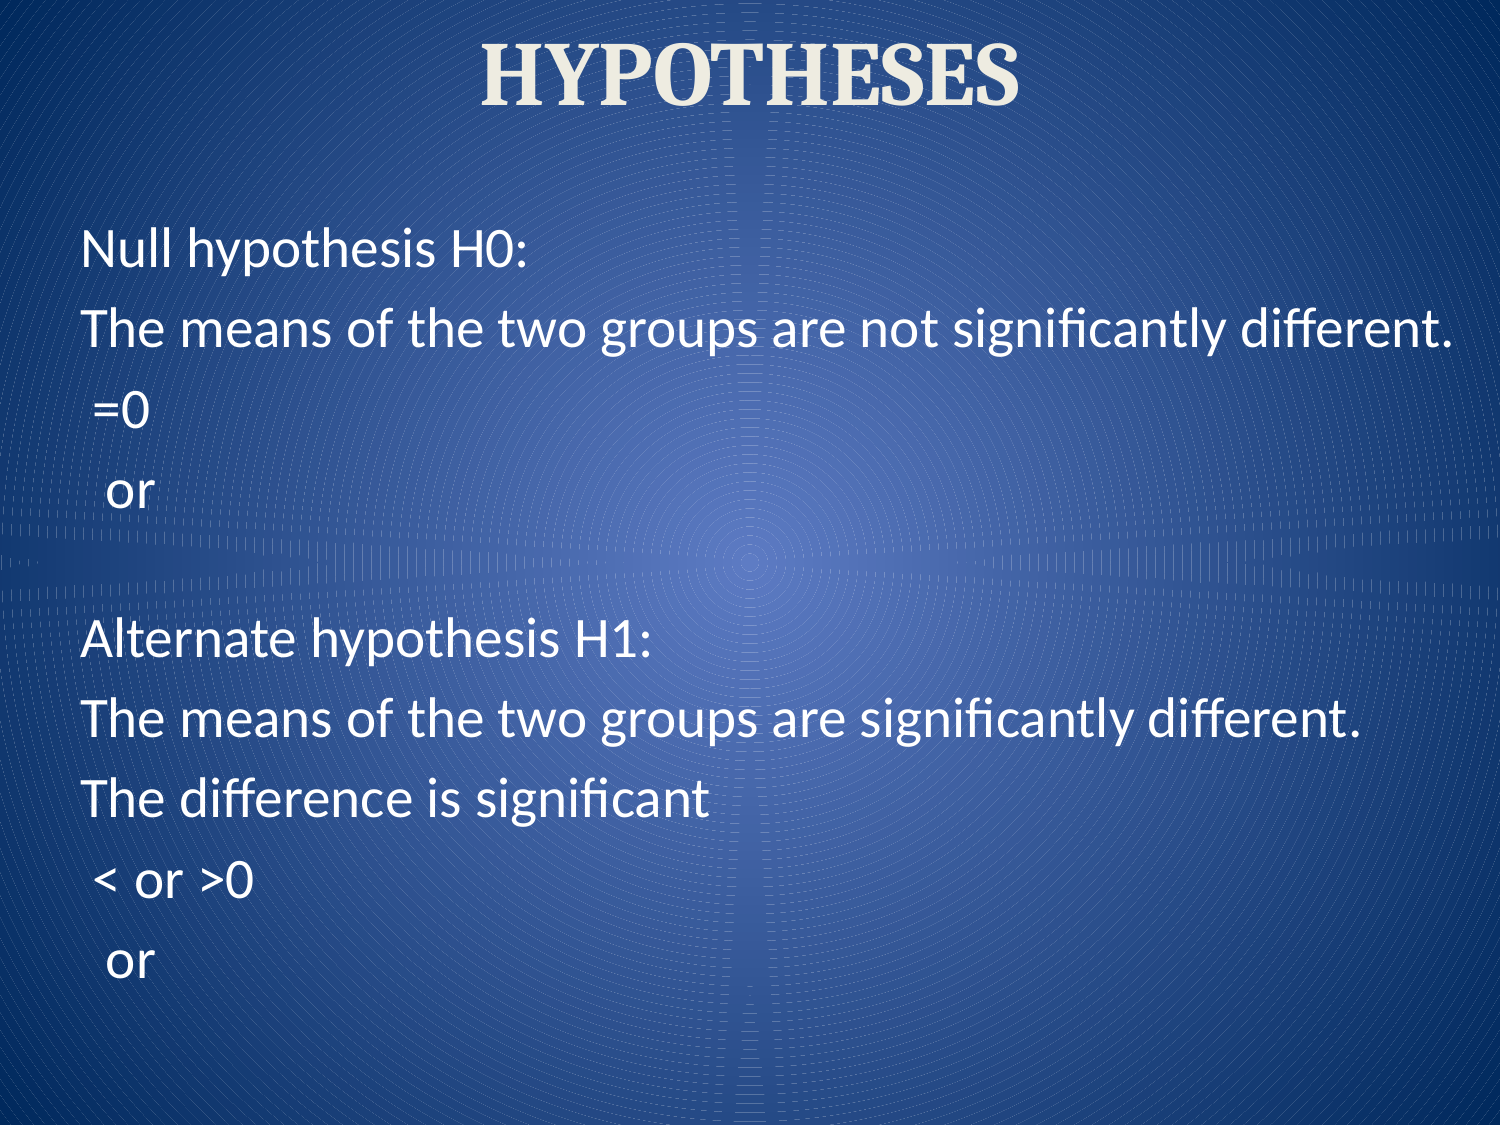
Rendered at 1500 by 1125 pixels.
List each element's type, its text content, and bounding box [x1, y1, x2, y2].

title HYPOTHESES [75, 0, 1425, 138]
